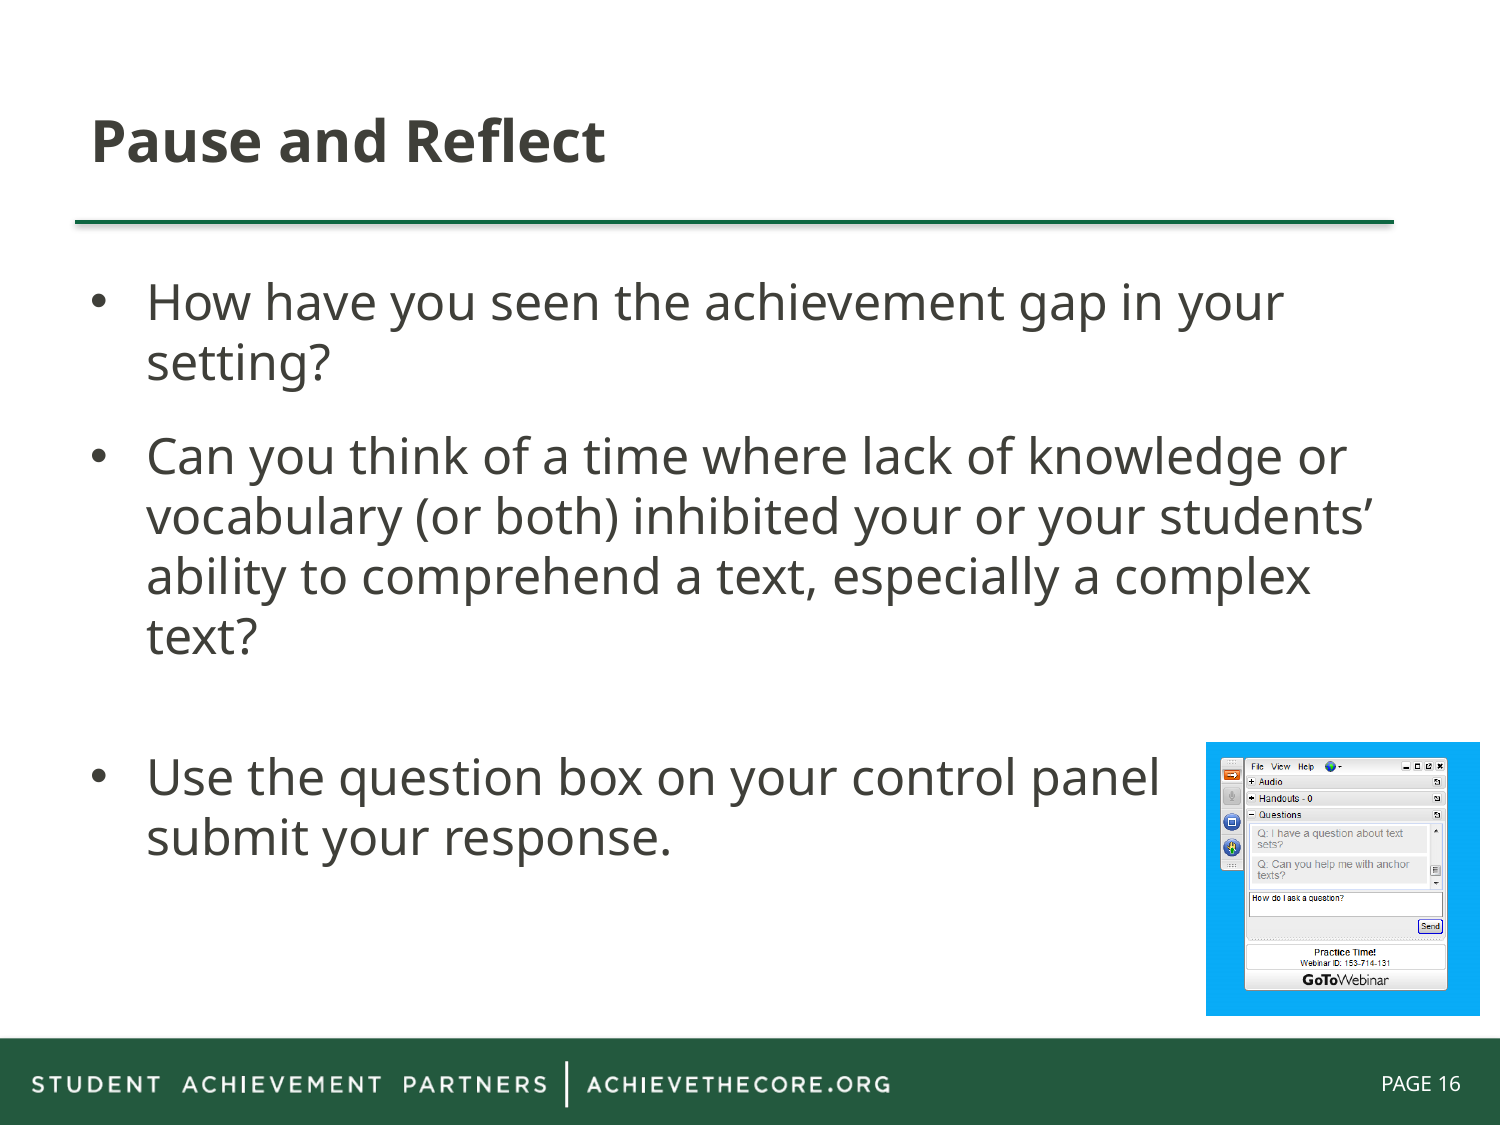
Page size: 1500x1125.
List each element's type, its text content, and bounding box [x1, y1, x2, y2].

picture [1221, 758, 1447, 990]
list How have you seen the achievement gap in your setting? Can you think of a time where lack of knowledge or vocabulary (or both) inhibited your or your students’ ability to comprehend a text, especially a complex text? Use the question box on your control panel to submit your response. [75, 262, 1425, 1005]
title Pause and Reflect [75, 45, 1425, 233]
